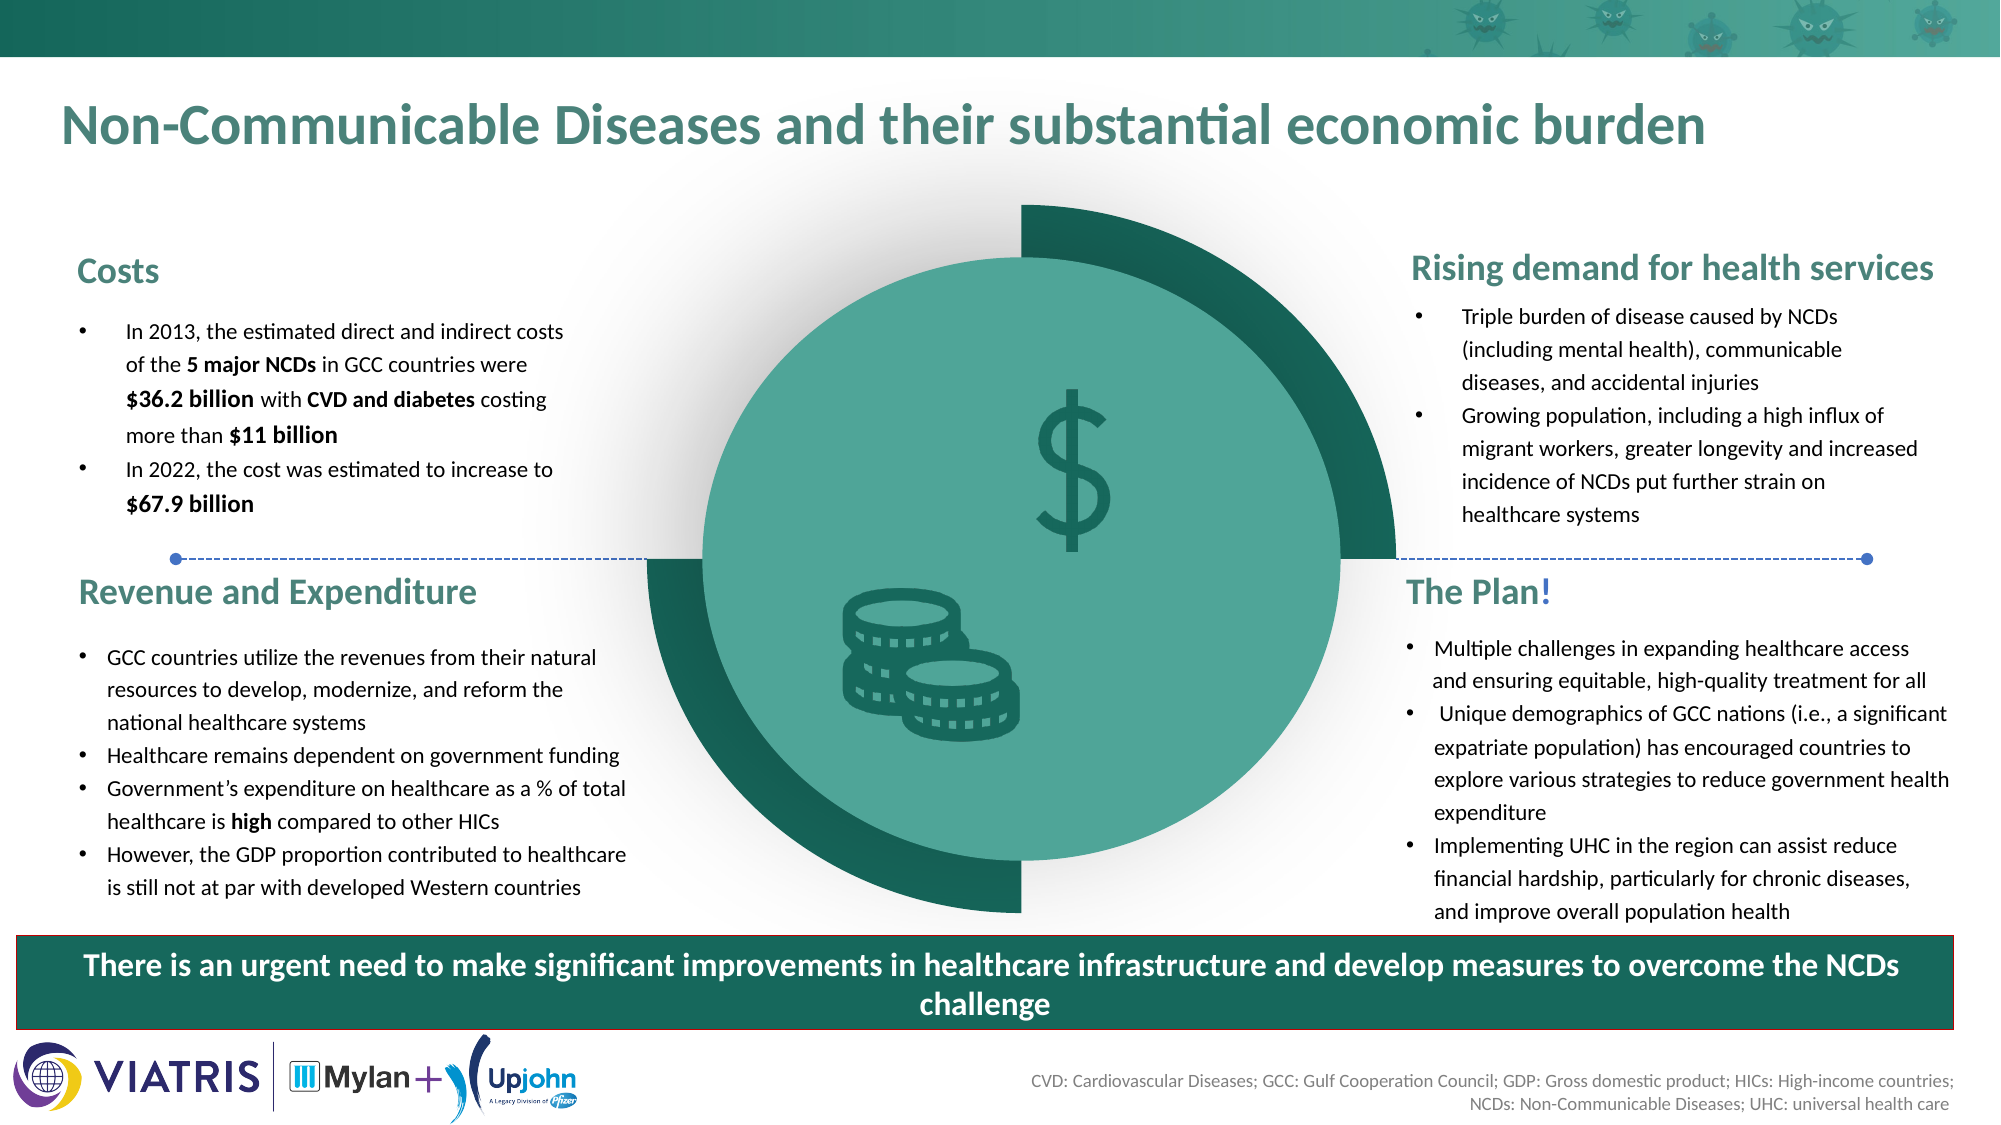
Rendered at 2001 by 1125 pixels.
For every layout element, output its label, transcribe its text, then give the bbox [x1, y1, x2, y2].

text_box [16, 78, 1993, 1032]
picture [0, 0, 2000, 1125]
text_box CVD: Cardiovascular Diseases; GCC: Gulf Cooperation Council; GDP: Gross domestic product; HICs: High-income countries; NCDs: Non-Communicable Diseases; UHC: universal health care [999, 1061, 1969, 1122]
